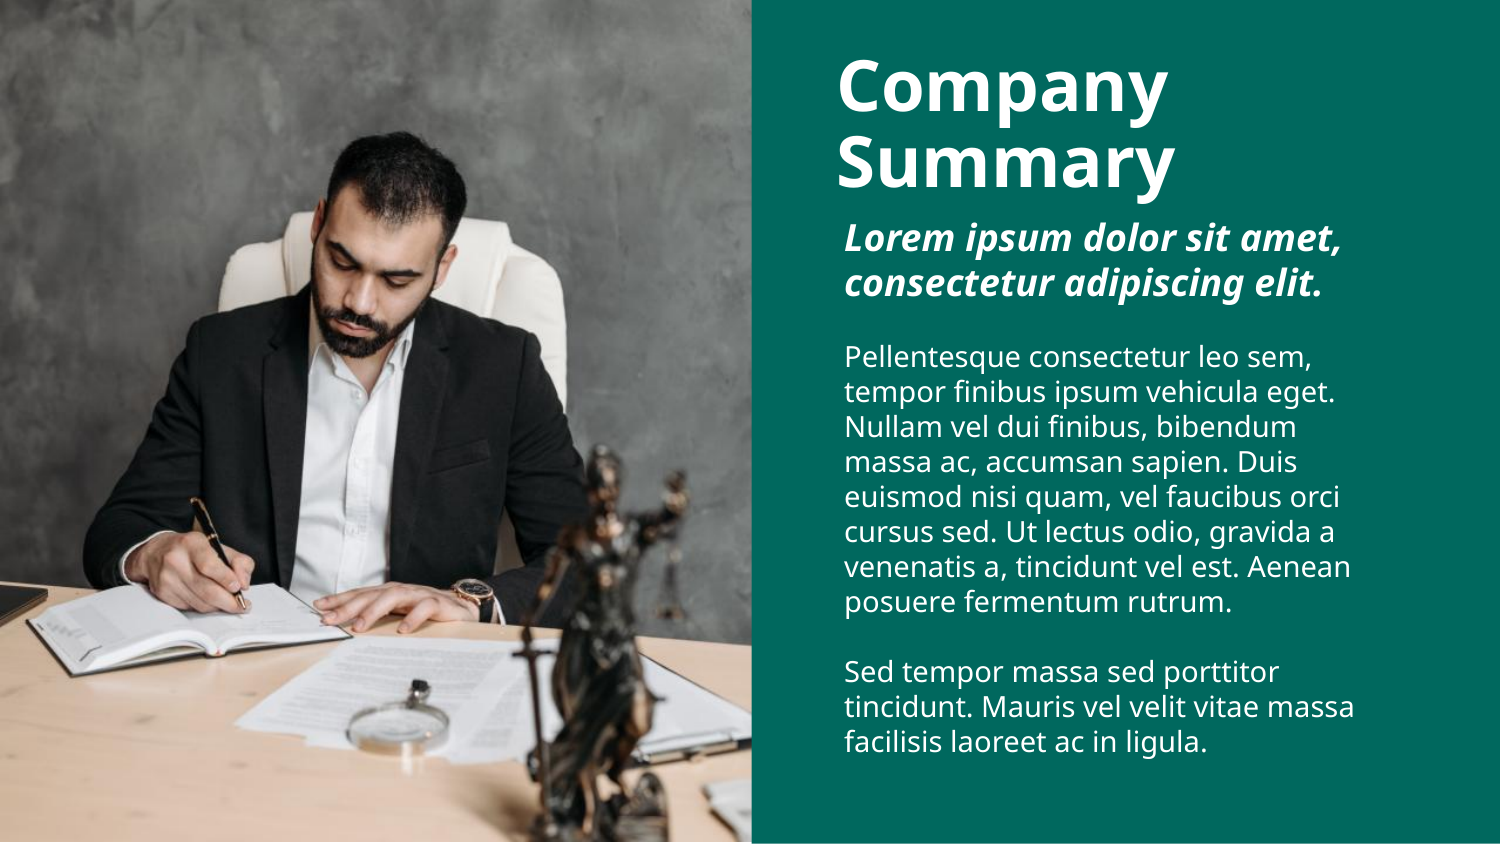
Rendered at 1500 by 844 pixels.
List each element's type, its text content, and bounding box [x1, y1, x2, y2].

text_box Lorem ipsum dolor sit amet, consectetur adipiscing elit. Pellentesque consectetur leo sem, tempor finibus ipsum vehicula eget. Nullam vel dui finibus, bibendum massa ac, accumsan sapien. Duis euismod nisi quam, vel faucibus orci cursus sed. Ut lectus odio, gravida a venenatis a, tincidunt vel est. Aenean posuere fermentum rutrum. Sed tempor massa sed porttitor tincidunt. Mauris vel velit vitae massa facilisis laoreet ac in ligula. [833, 207, 1381, 764]
text_box [753, 0, 1500, 844]
picture [0, 0, 752, 843]
title Company Summary [825, 44, 1422, 208]
